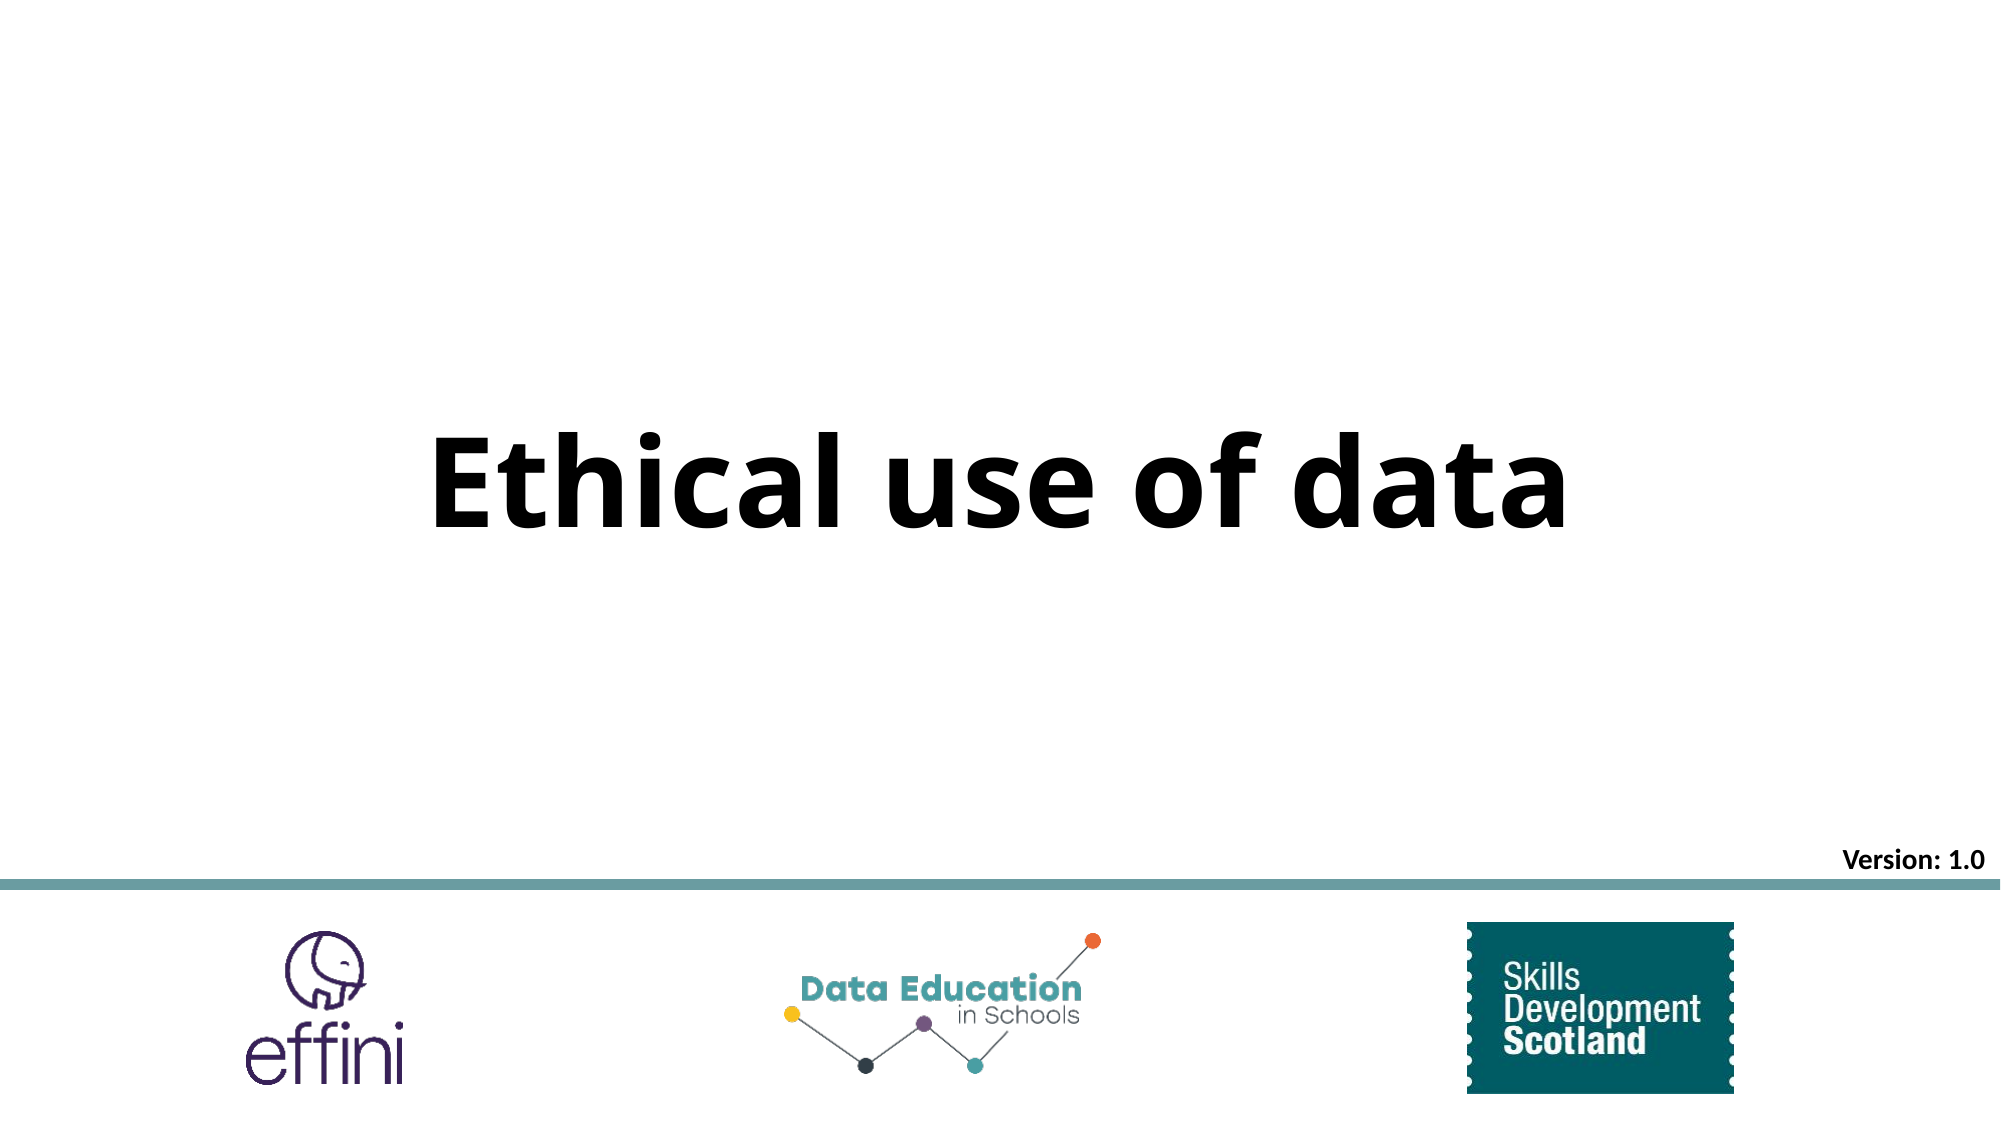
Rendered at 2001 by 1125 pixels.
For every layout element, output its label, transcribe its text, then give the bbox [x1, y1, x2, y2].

text_box Version: 1.0 [1562, 832, 2000, 883]
picture [1467, 922, 1734, 1094]
picture [784, 933, 1101, 1074]
title Ethical use of data [249, 292, 1750, 563]
picture [246, 931, 404, 1085]
